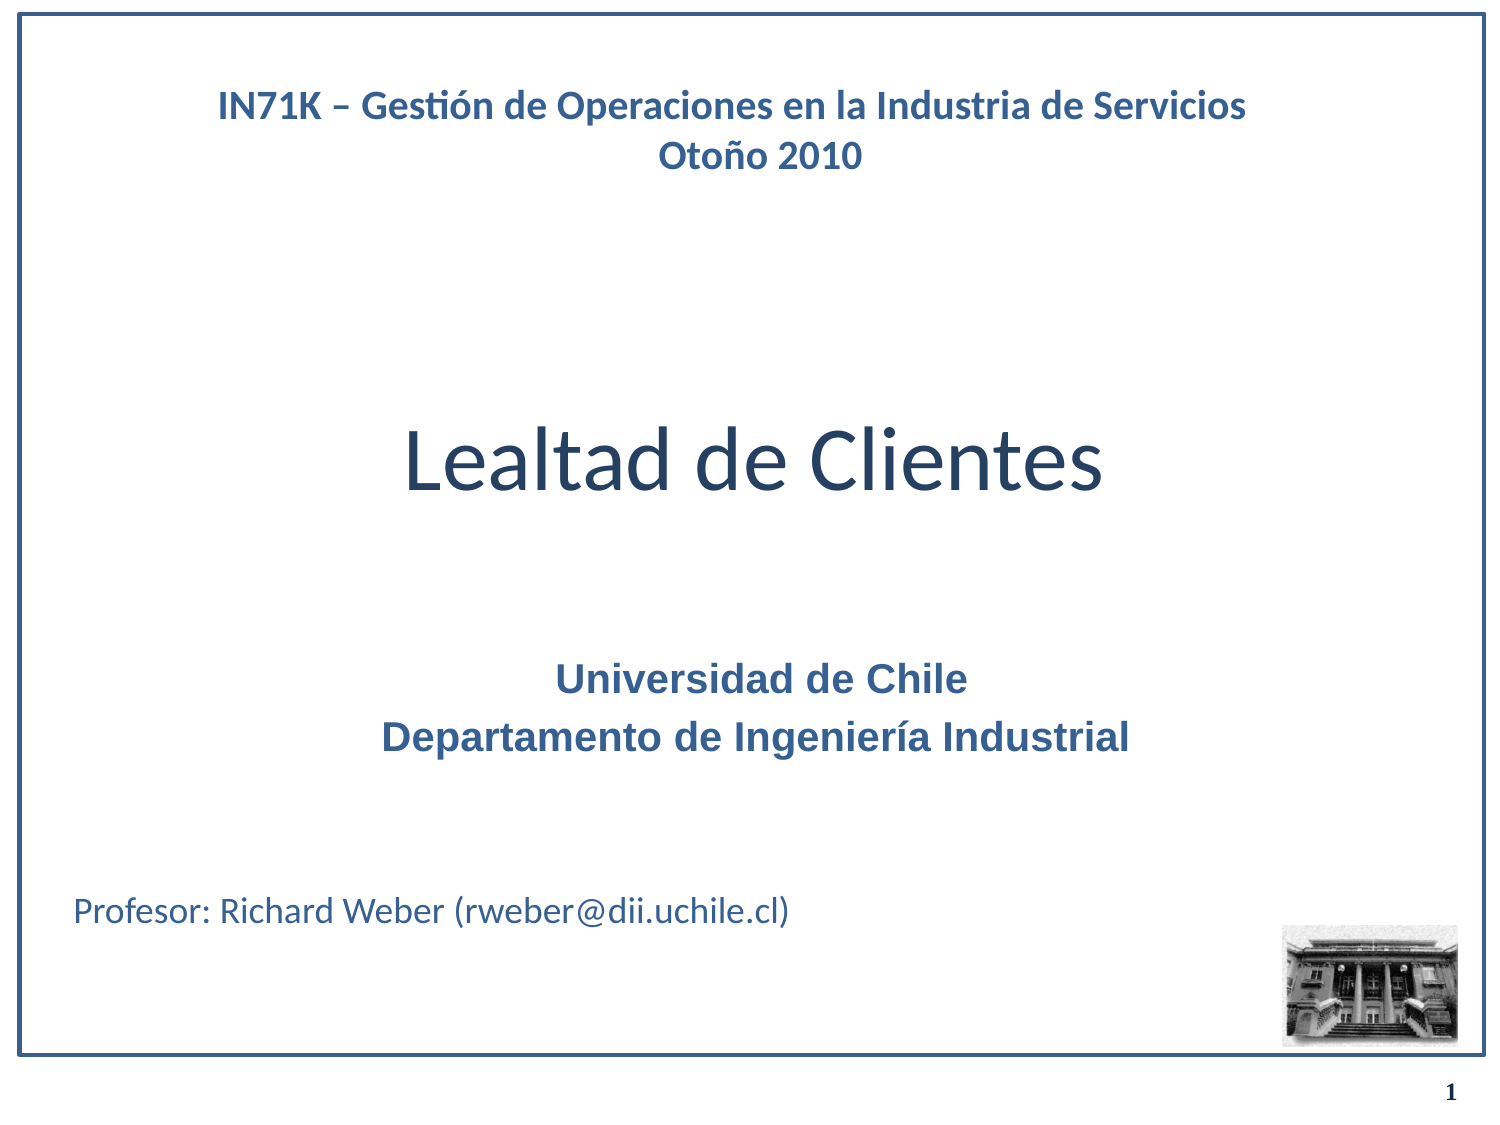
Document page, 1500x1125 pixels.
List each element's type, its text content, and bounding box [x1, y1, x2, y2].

slide_number 1 [1122, 1060, 1473, 1121]
picture [1282, 925, 1458, 1047]
title Lealtad de Clientes [116, 332, 1393, 575]
